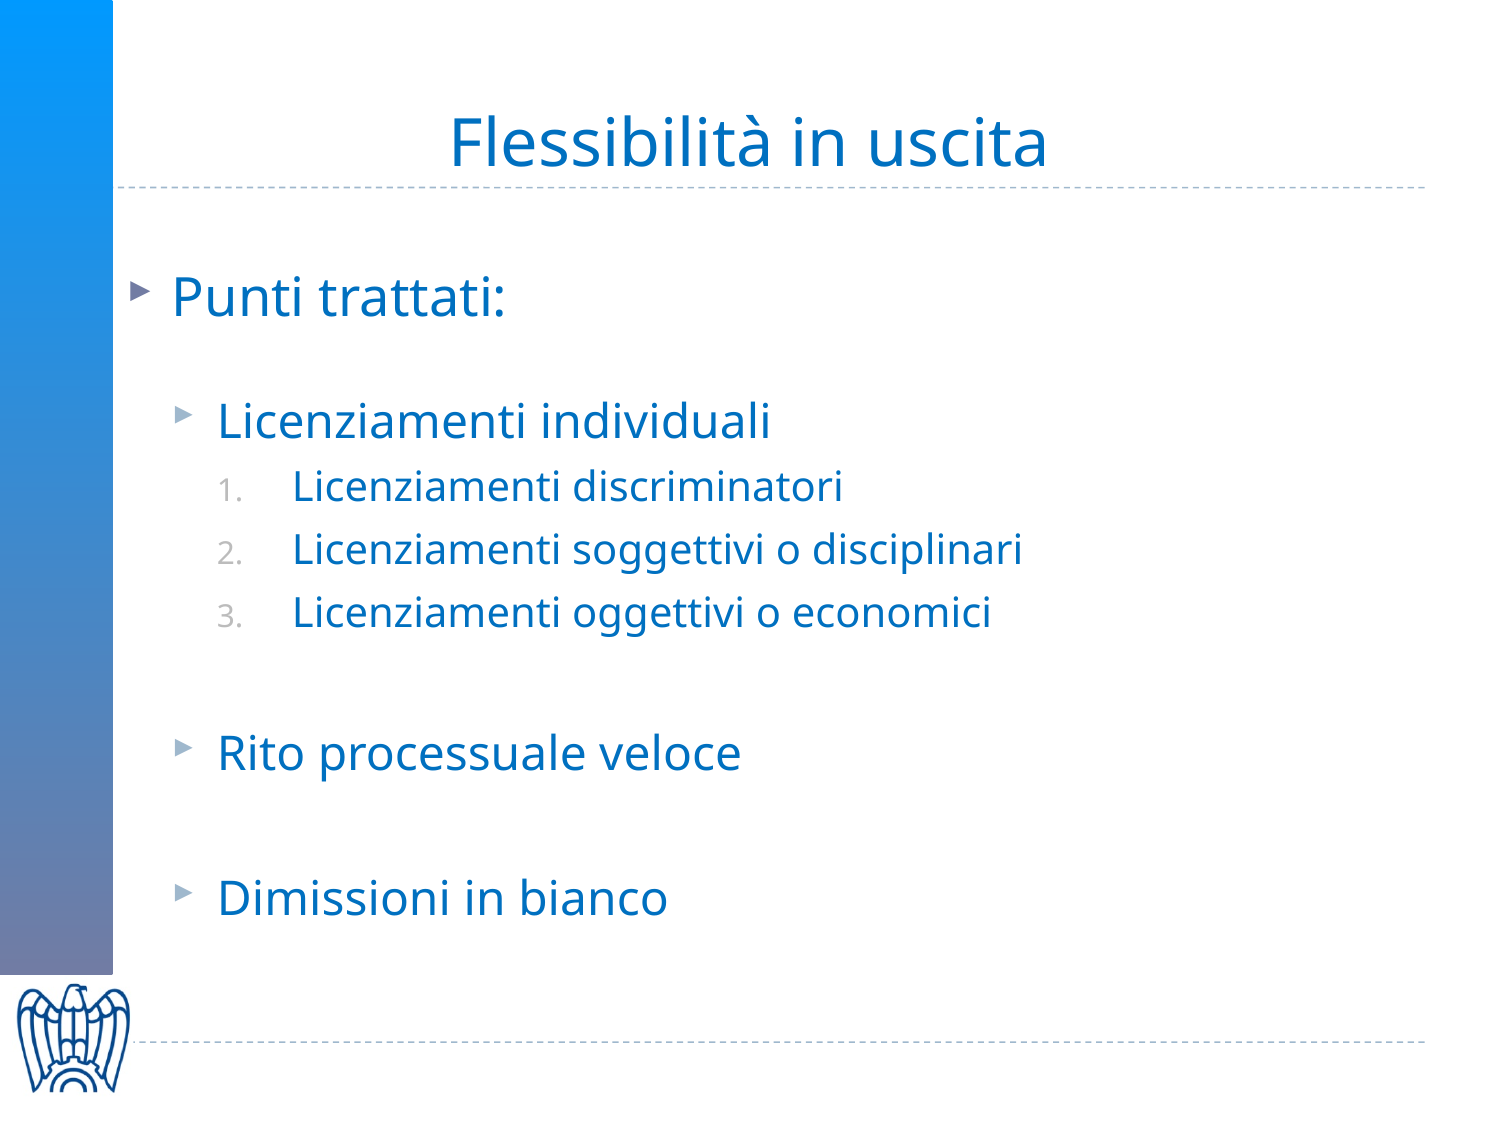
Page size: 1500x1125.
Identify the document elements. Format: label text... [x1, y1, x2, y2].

text_box [0, 0, 113, 974]
list Punti trattati: Licenziamenti individuali Licenziamenti discriminatori Licenziamenti soggettivi o disciplinari Licenziamenti oggettivi o economici Rito processuale veloce Dimissioni in bianco [113, 255, 1425, 1010]
title Flessibilità in uscita [113, 24, 1425, 188]
picture [0, 974, 134, 1113]
